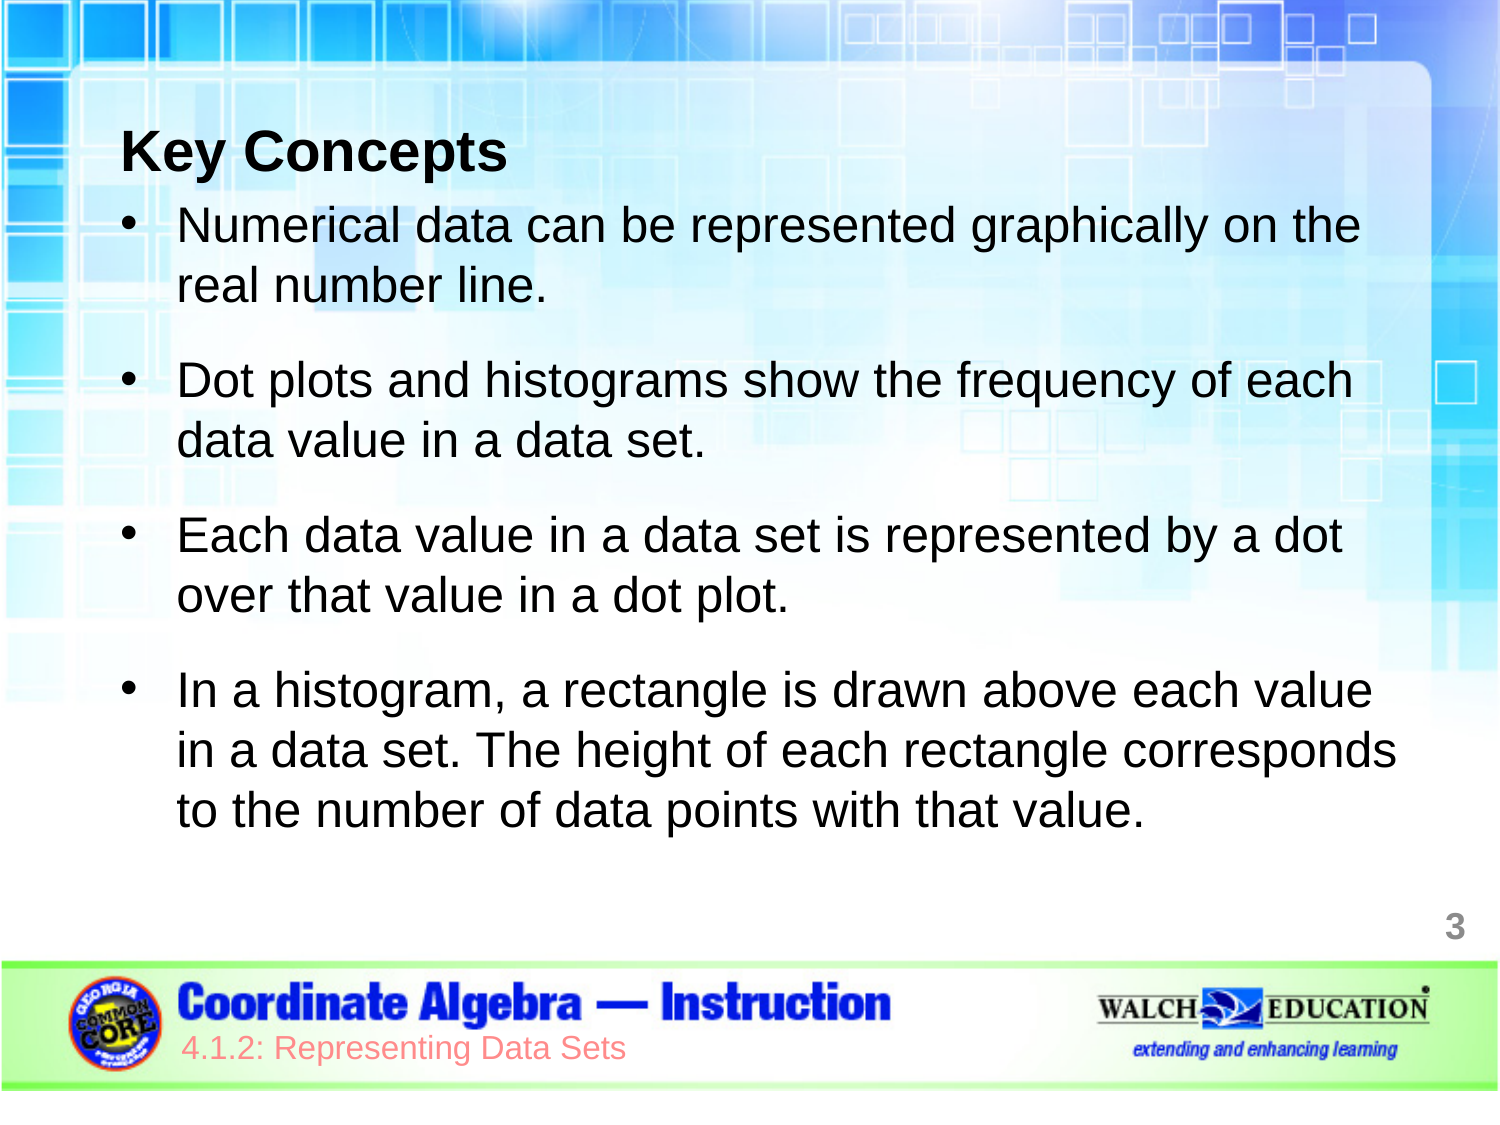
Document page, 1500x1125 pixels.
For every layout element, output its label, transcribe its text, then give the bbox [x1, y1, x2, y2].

footer 4.1.2: Representing Data Sets [166, 1024, 1080, 1069]
picture [1, 0, 1500, 1091]
slide_number 3 [1361, 901, 1481, 949]
subtitle Key Concepts Numerical data can be represented graphically on the real number line. Dot plots and histograms show the frequency of each data value in a data set. Each data value in a data set is represented by a dot over that value in a dot plot. In a histogram, a rectangle is drawn above each value in a data set. The height of each rectangle corresponds to the number of data points with that value. [105, 105, 1414, 925]
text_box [1212, 685, 1244, 740]
